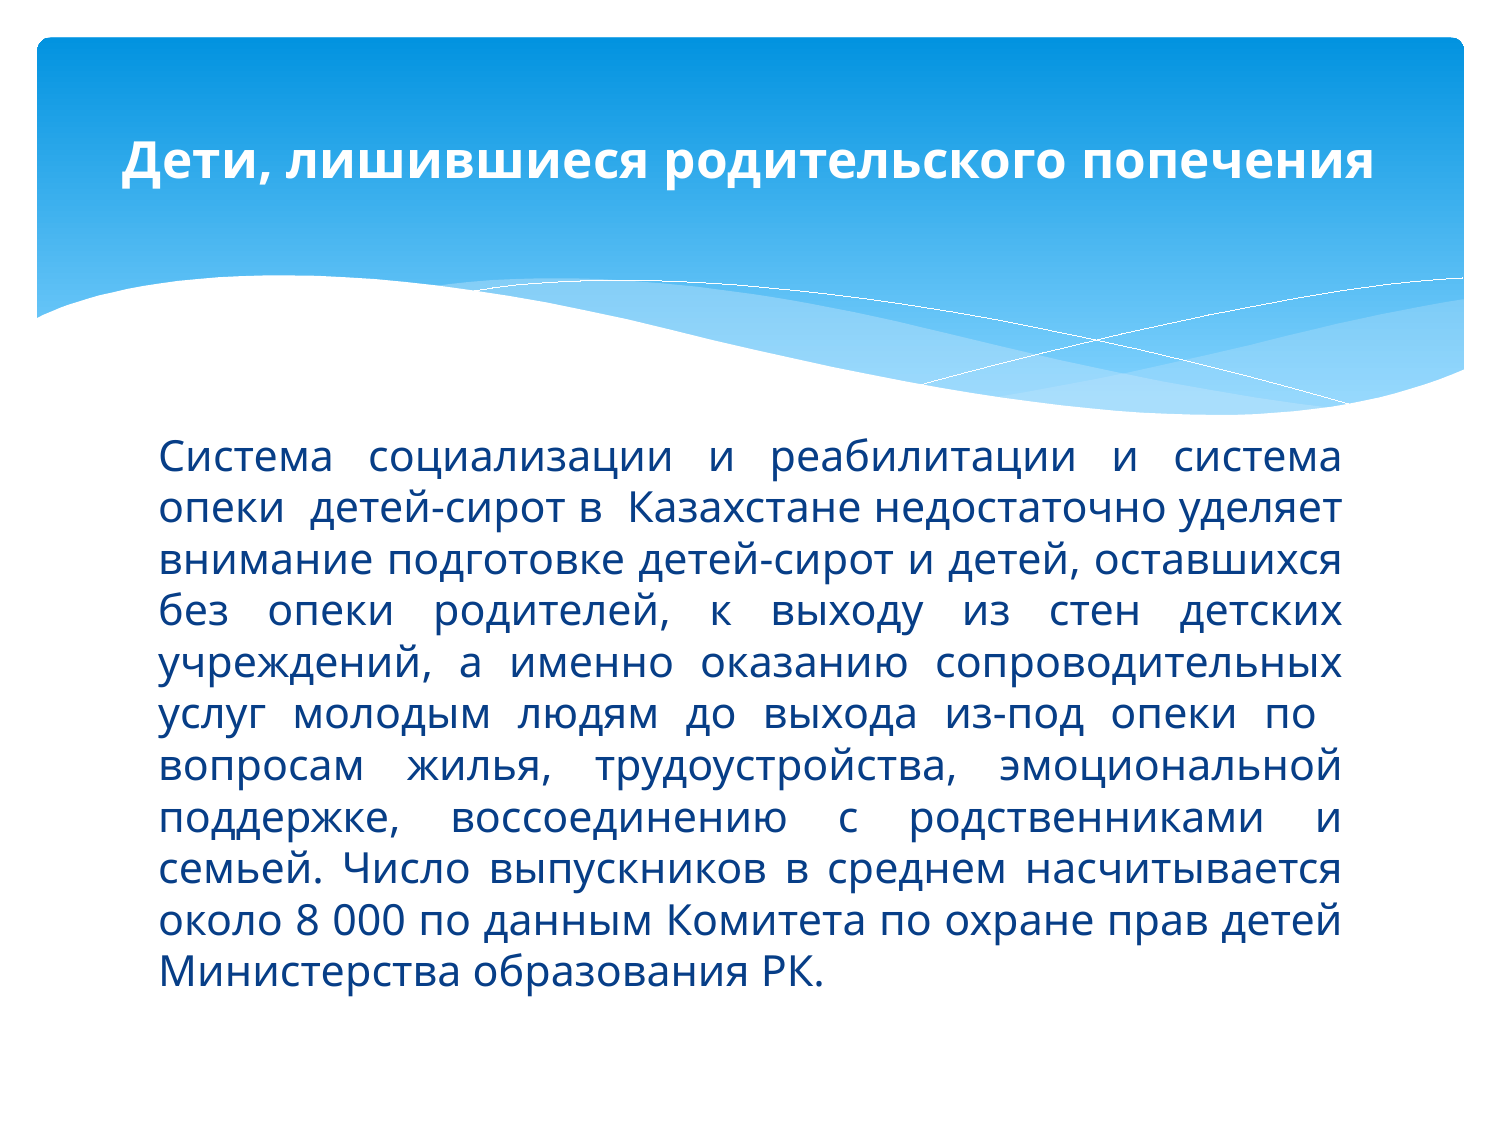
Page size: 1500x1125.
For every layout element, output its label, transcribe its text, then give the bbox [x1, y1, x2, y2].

title Дети, лишившиеся родительского попечения [75, 55, 1425, 261]
list Система социализации и реабилитации и система опеки детей-сирот в Казахстане недостаточно уделяет внимание подготовке детей-сирот и детей, оставшихся без опеки родителей, к выходу из стен детских учреждений, а именно оказанию сопроводительных услуг молодым людям до выхода из-под опеки по вопросам жилья, трудоустройства, эмоциональной поддержке, воссоединению с родственниками и семьей. Число выпускников в среднем насчитывается около 8 000 по данным Комитета по охране прав детей Министерства образования РК. [143, 420, 1359, 1012]
